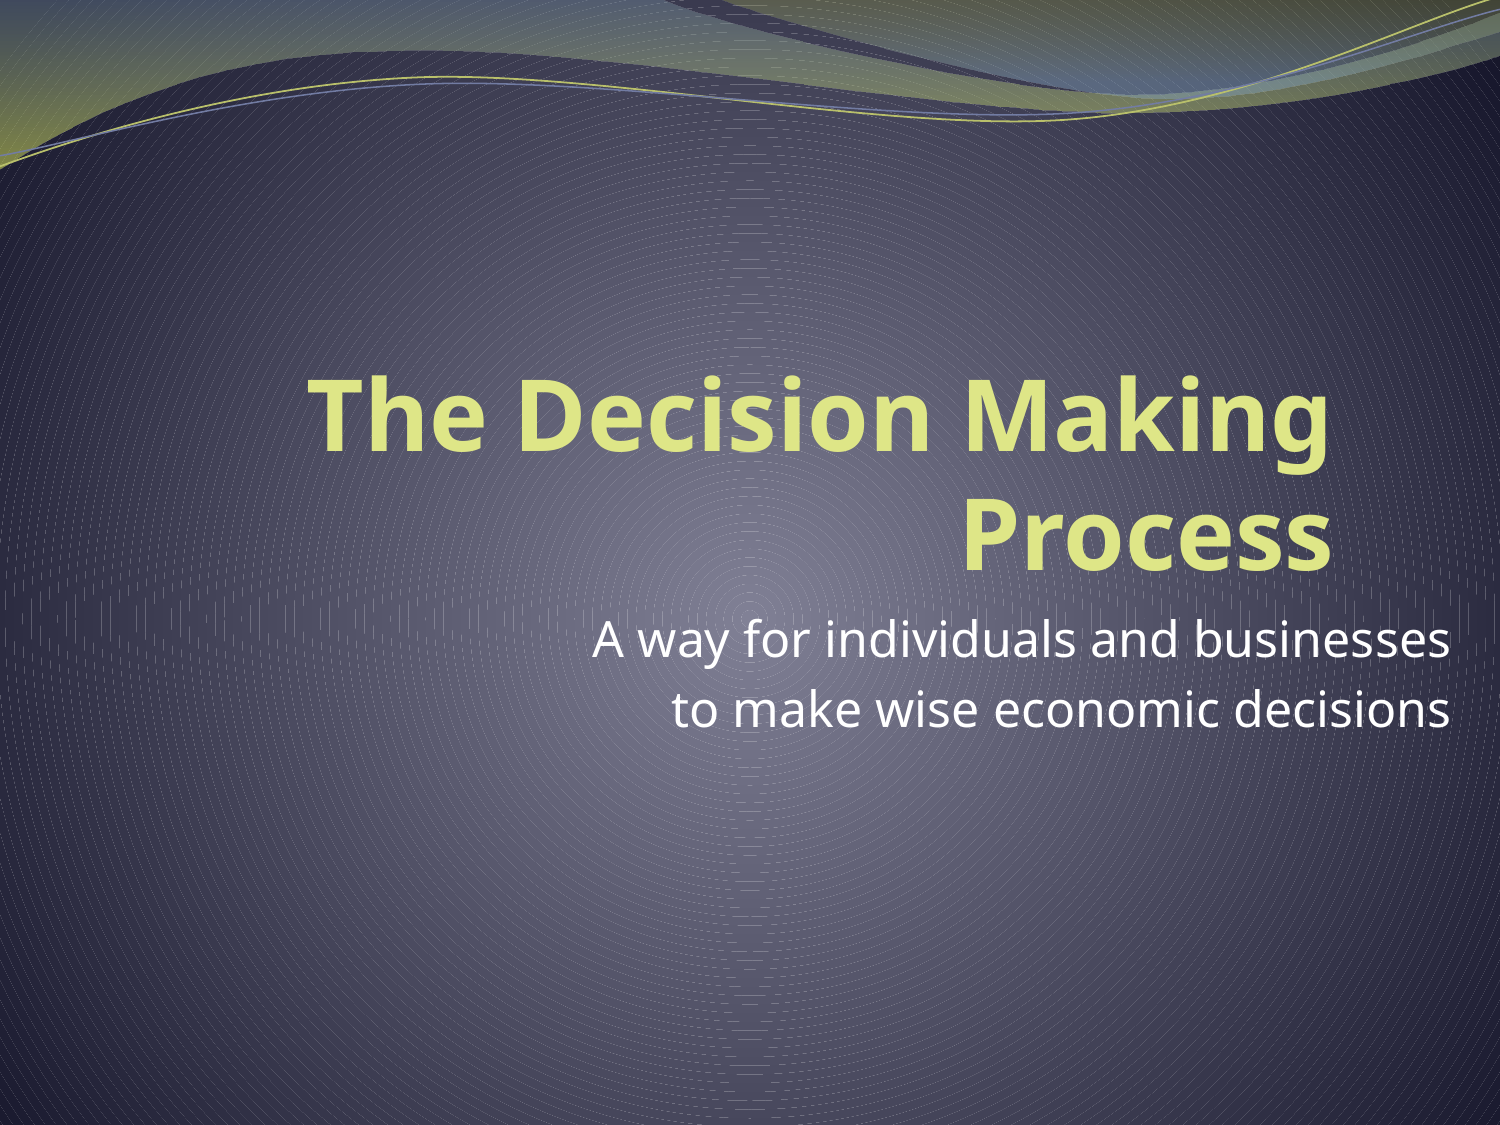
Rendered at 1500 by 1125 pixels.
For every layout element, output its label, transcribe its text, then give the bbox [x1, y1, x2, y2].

subtitle A way for individuals and businesses to make wise economic decisions [187, 600, 1463, 888]
title The Decision Making Process [0, 349, 1338, 591]
